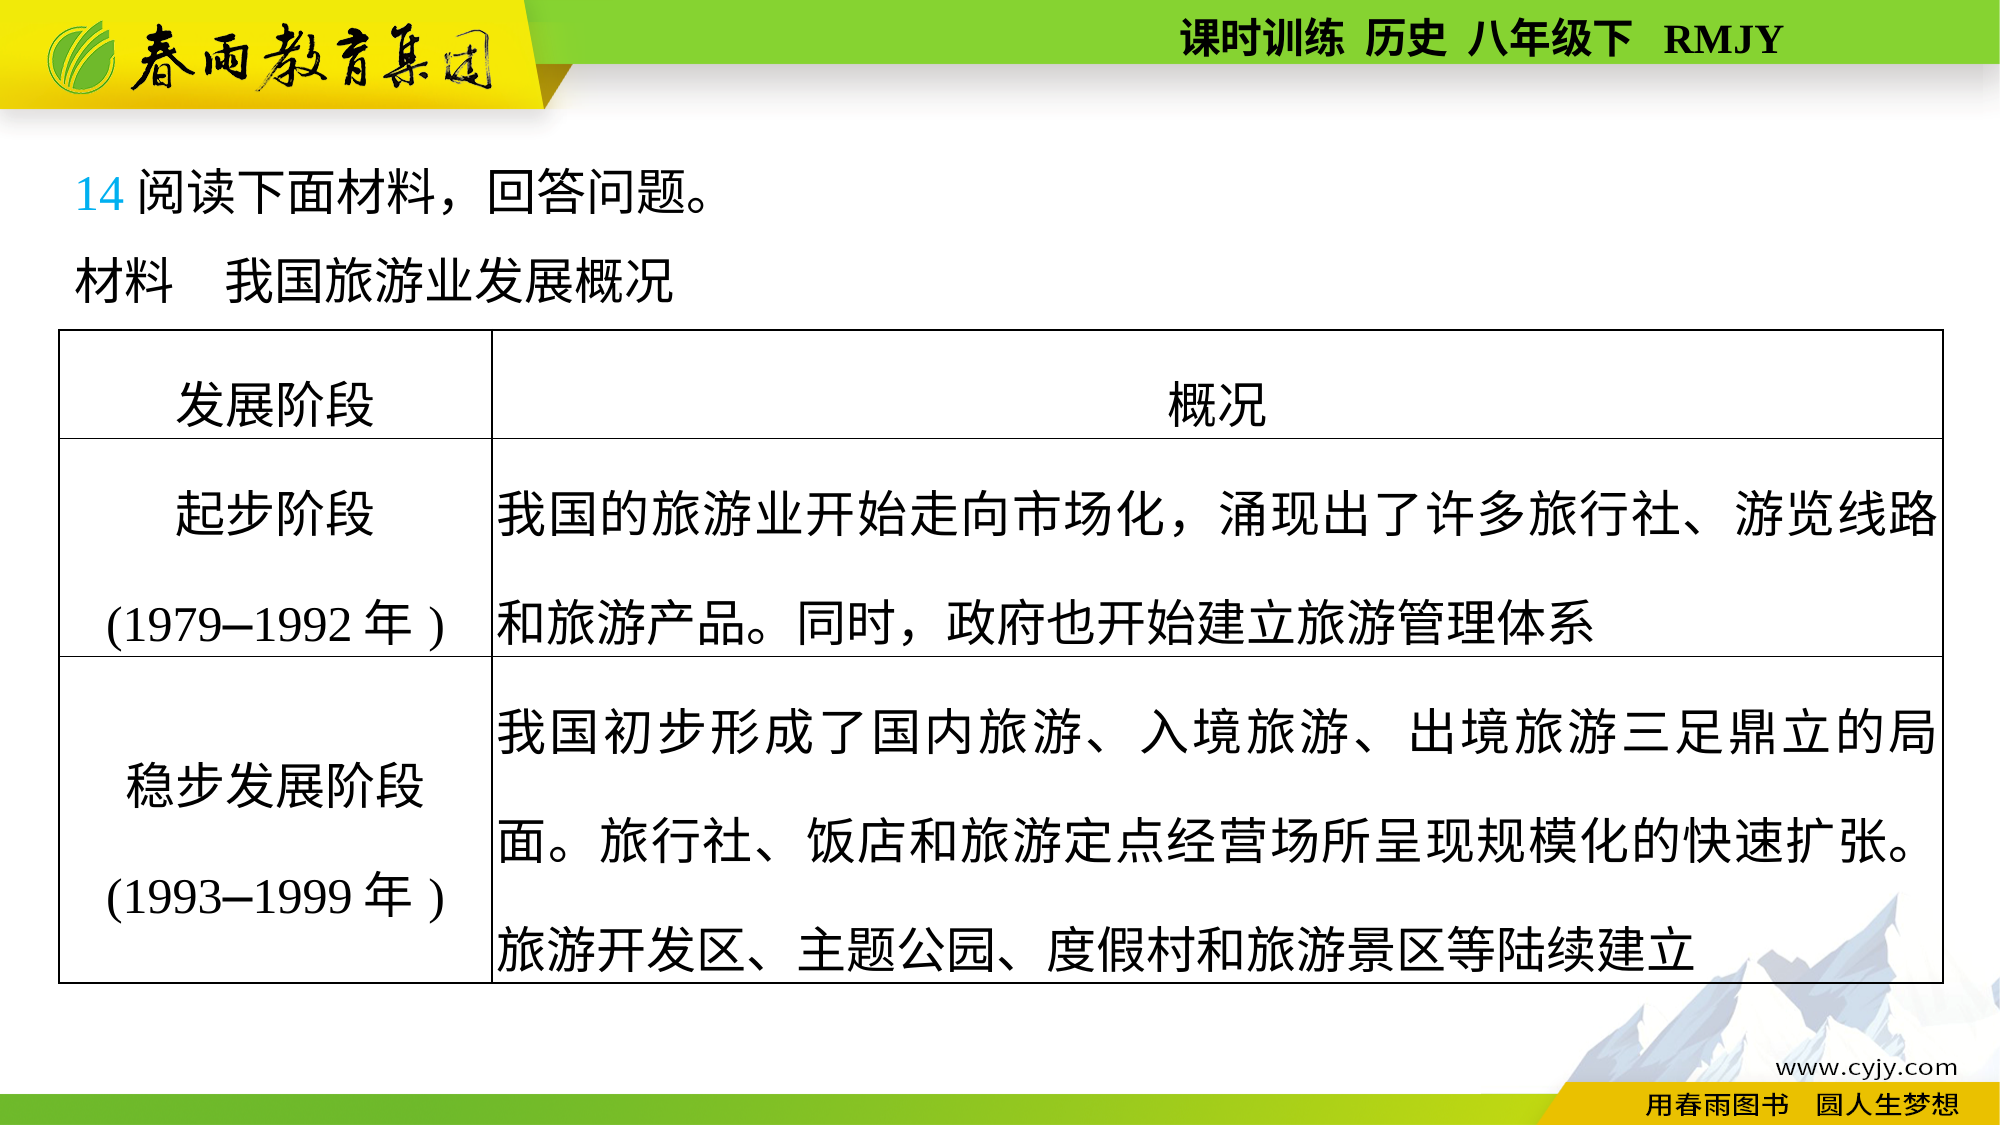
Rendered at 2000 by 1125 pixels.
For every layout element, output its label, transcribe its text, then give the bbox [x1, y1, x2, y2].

picture [0, 0, 2000, 1125]
table_header 发展阶段 [60, 331, 491, 438]
table_header 概况 [493, 331, 1942, 438]
table_cell 稳步发展阶段 (1993—1999年) [60, 657, 491, 982]
table_cell 我国的旅游业开始走向市场化，涌现出了许多旅行社、游览线路和旅游产品。同时，政府也开始建立旅游管理体系 [493, 439, 1942, 656]
table_cell 我国初步形成了国内旅游、入境旅游、出境旅游三足鼎立的局面。旅行社、饭店和旅游定点经营场所呈现规模化的快速扩张。旅游开发区、主题公园、度假村和旅游景区等陆续建立 [493, 657, 1942, 982]
table_cell 起步阶段 (1979—1992年) [60, 439, 491, 656]
list 14阅读下面材料，回答问题。 材料 我国旅游业发展概况 [59, 122, 1944, 308]
